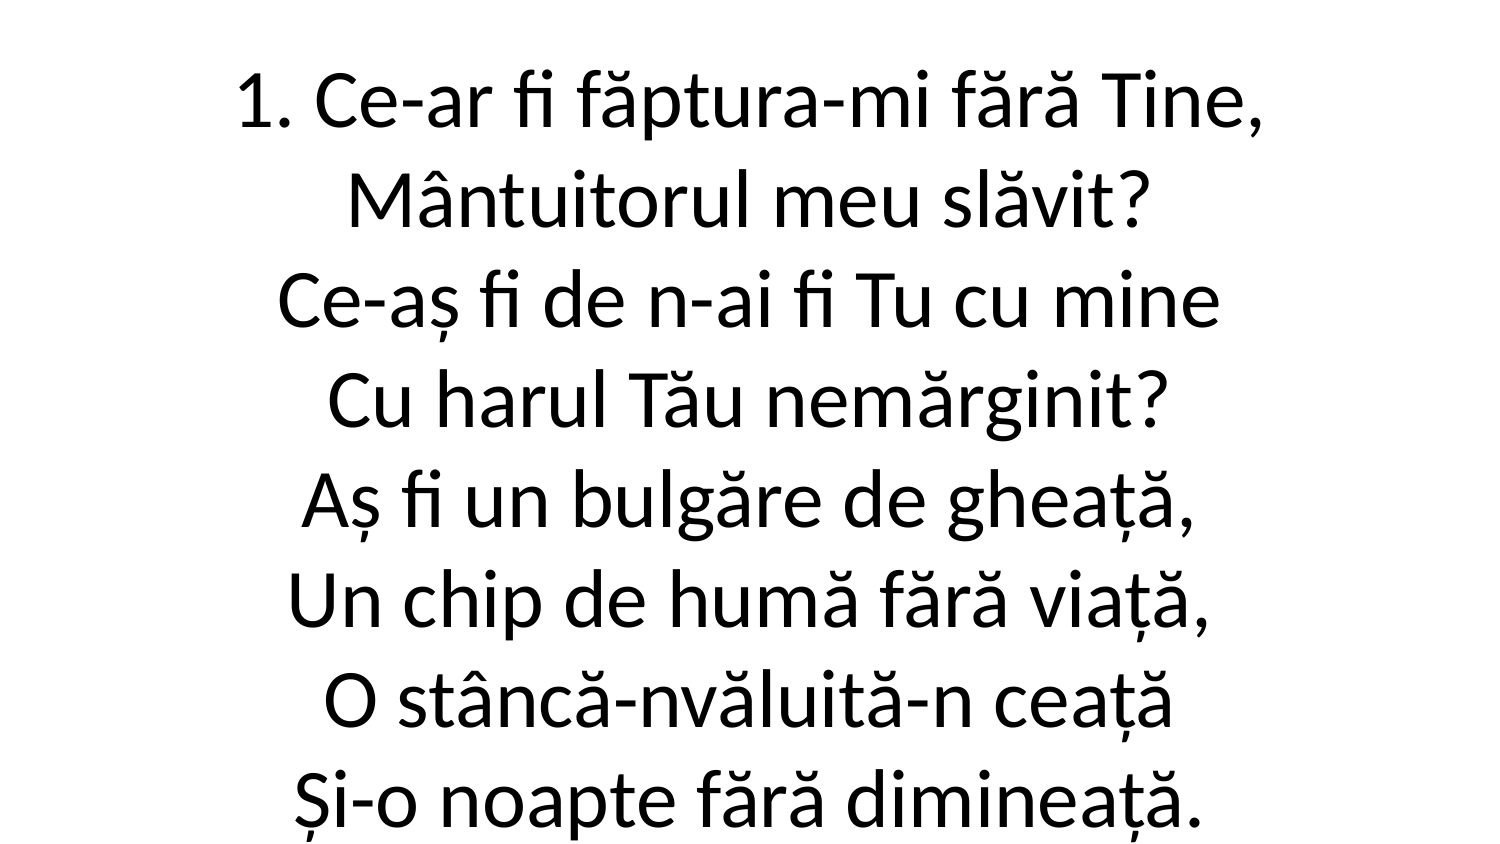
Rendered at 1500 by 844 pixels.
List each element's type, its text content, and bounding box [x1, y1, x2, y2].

text_box 1. Ce-ar fi făptura-mi fără Tine, Mântuitorul meu slăvit? Ce-aș fi de n-ai fi Tu cu mine Cu harul Tău nemărginit? Aș fi un bulgăre de gheață, Un chip de humă fără viață, O stâncă-nvăluită-n ceață Și-o noapte fără dimineață. [217, 0, 1283, 844]
